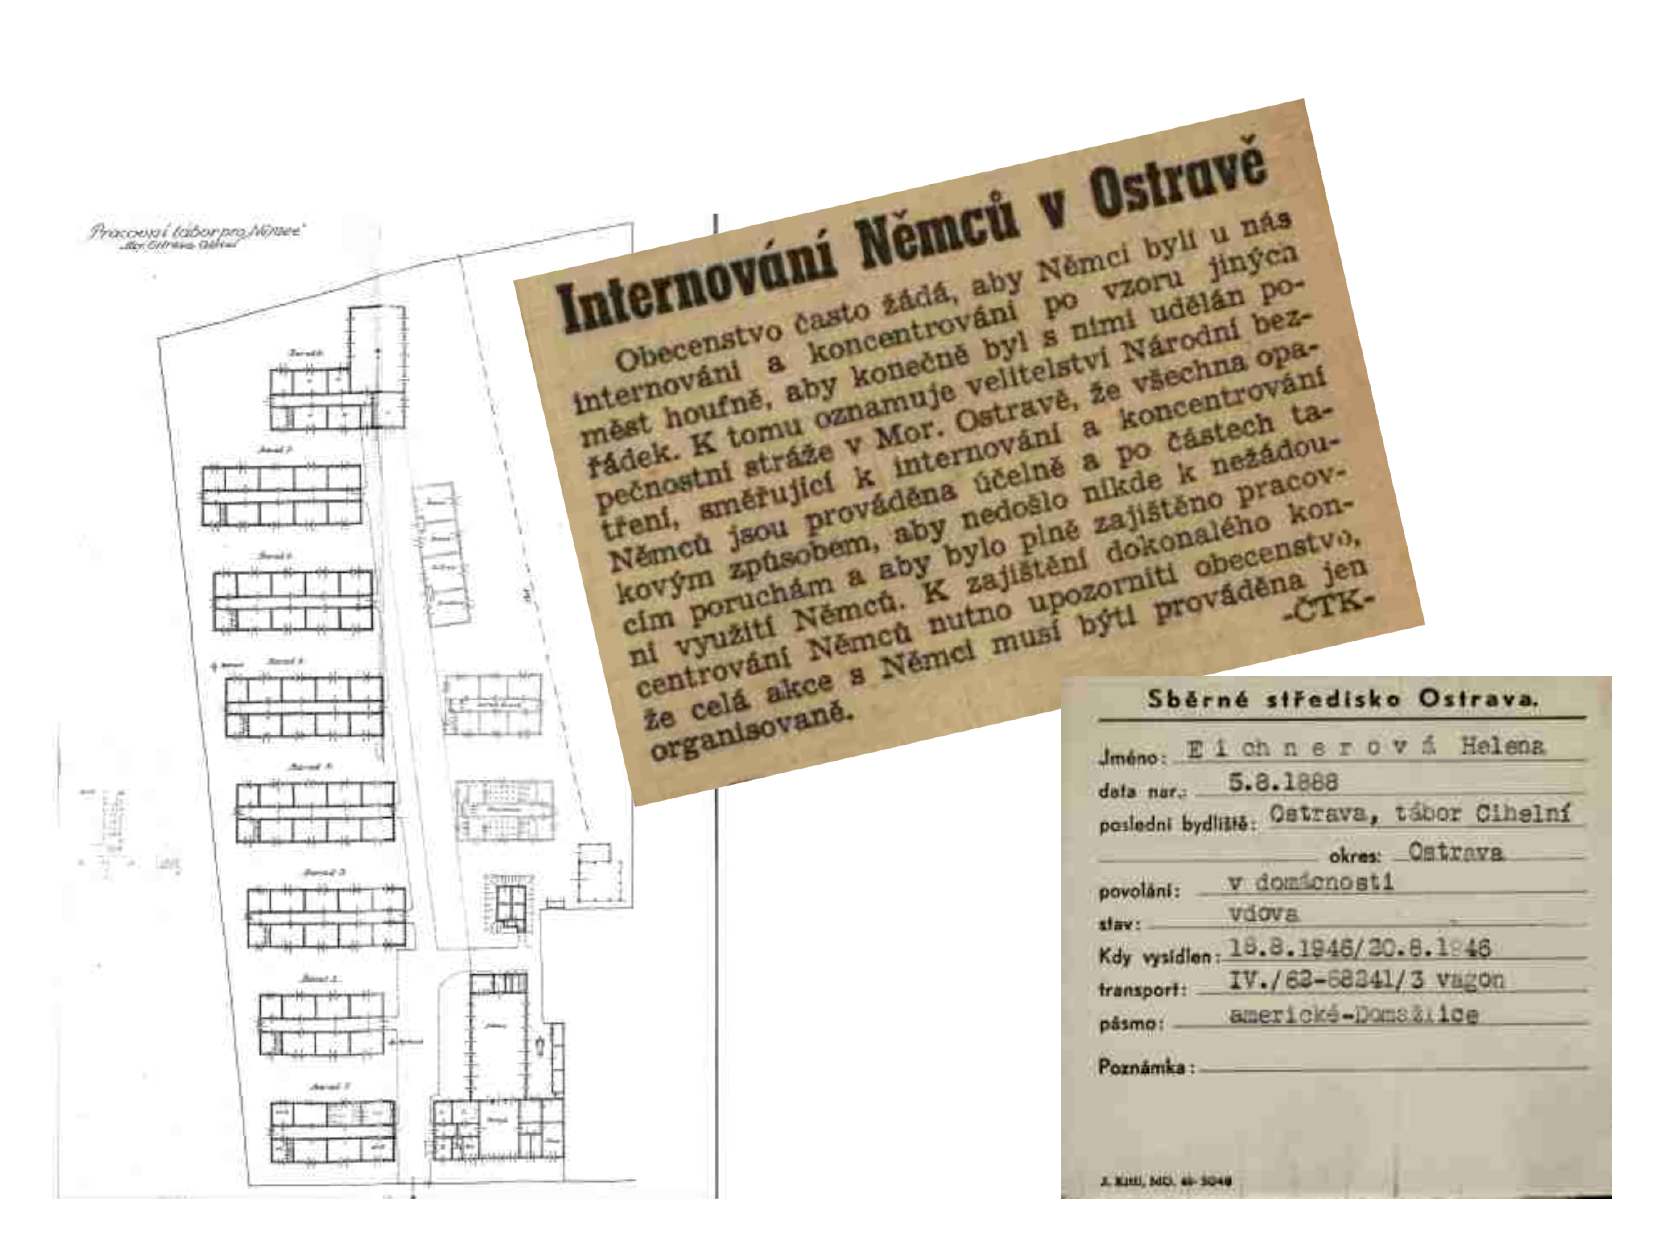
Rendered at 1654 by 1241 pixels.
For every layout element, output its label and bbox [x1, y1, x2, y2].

picture [0, 99, 1612, 1199]
